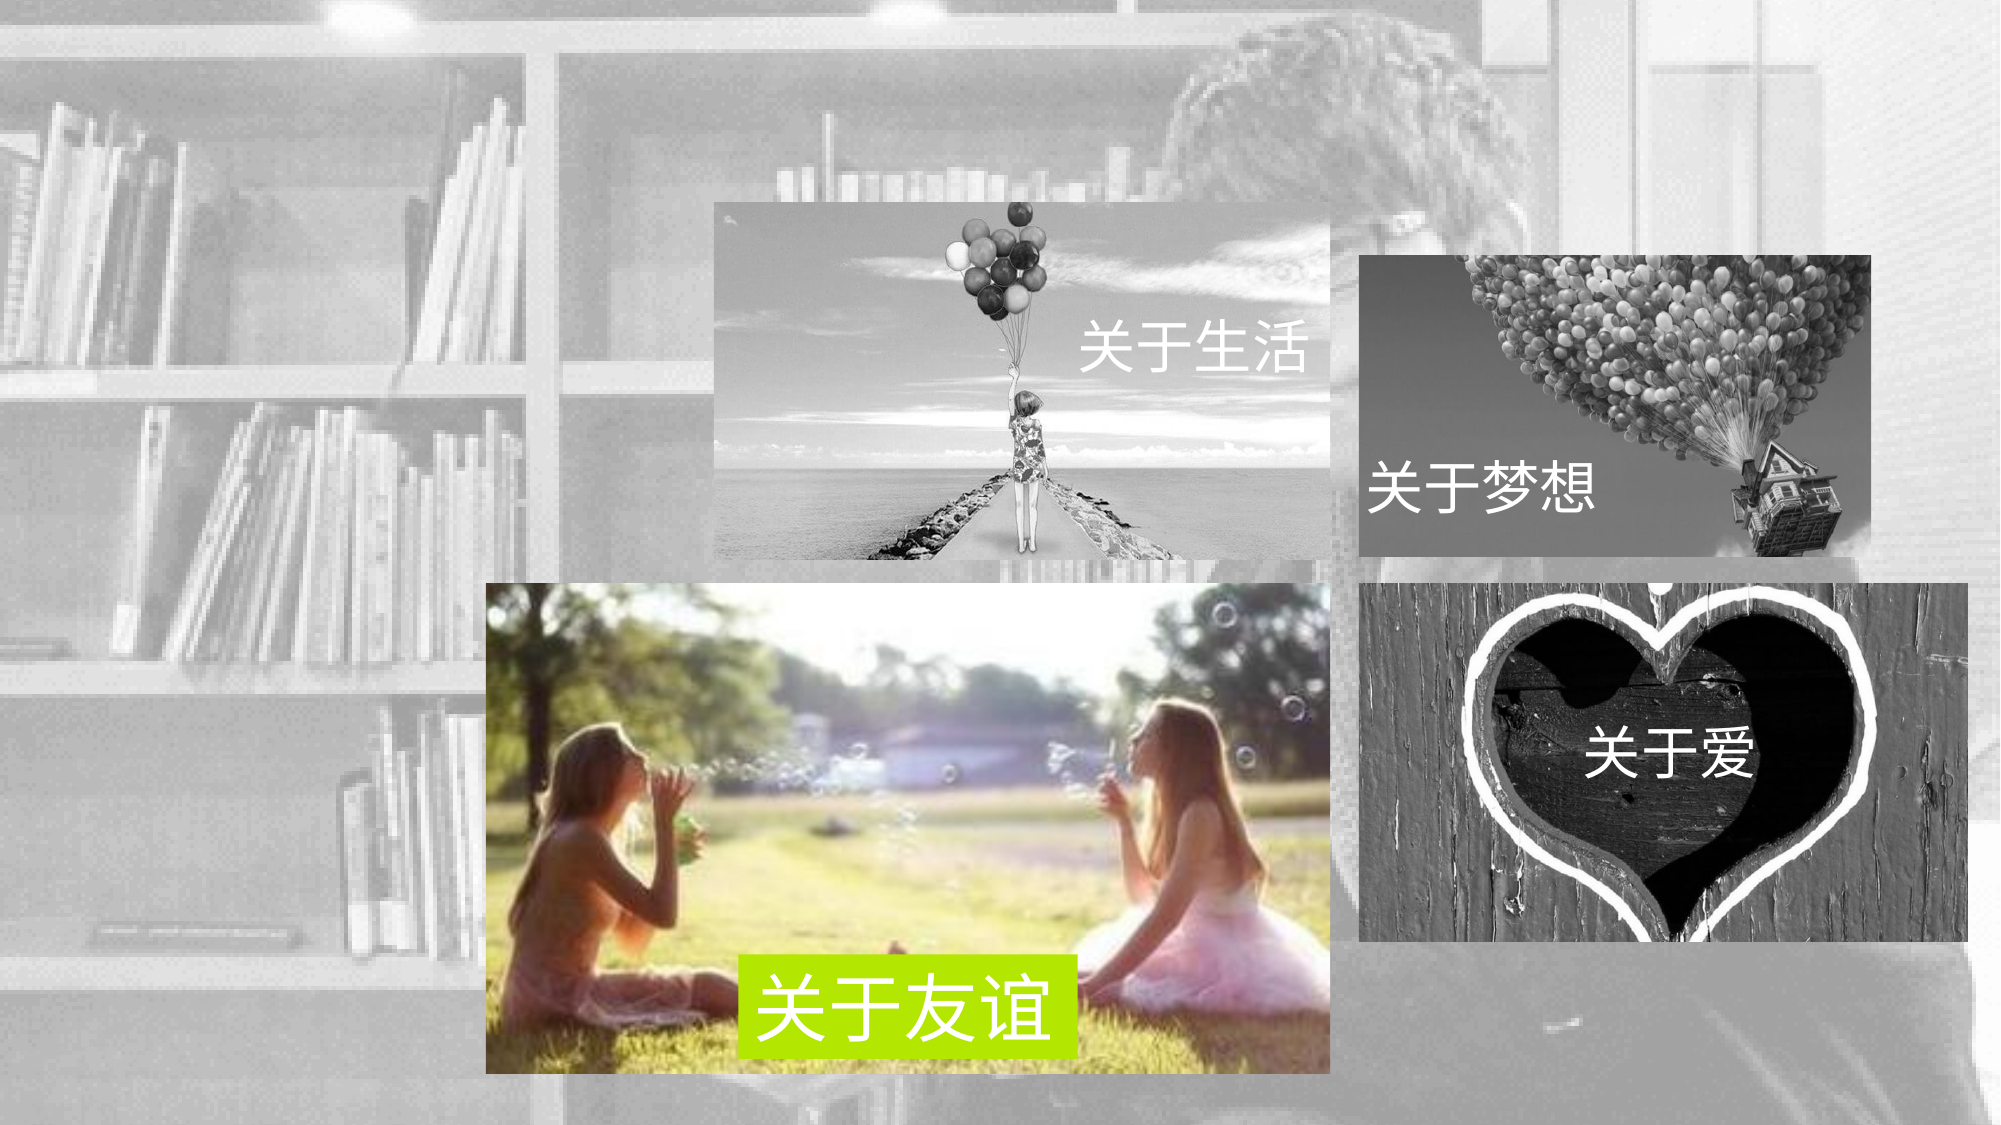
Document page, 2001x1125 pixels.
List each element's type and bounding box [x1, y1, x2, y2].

text_box [713, 202, 1381, 560]
text_box [1350, 255, 1872, 557]
text_box [1358, 583, 1968, 942]
text_box [485, 583, 1331, 1074]
picture [0, 0, 2000, 1125]
